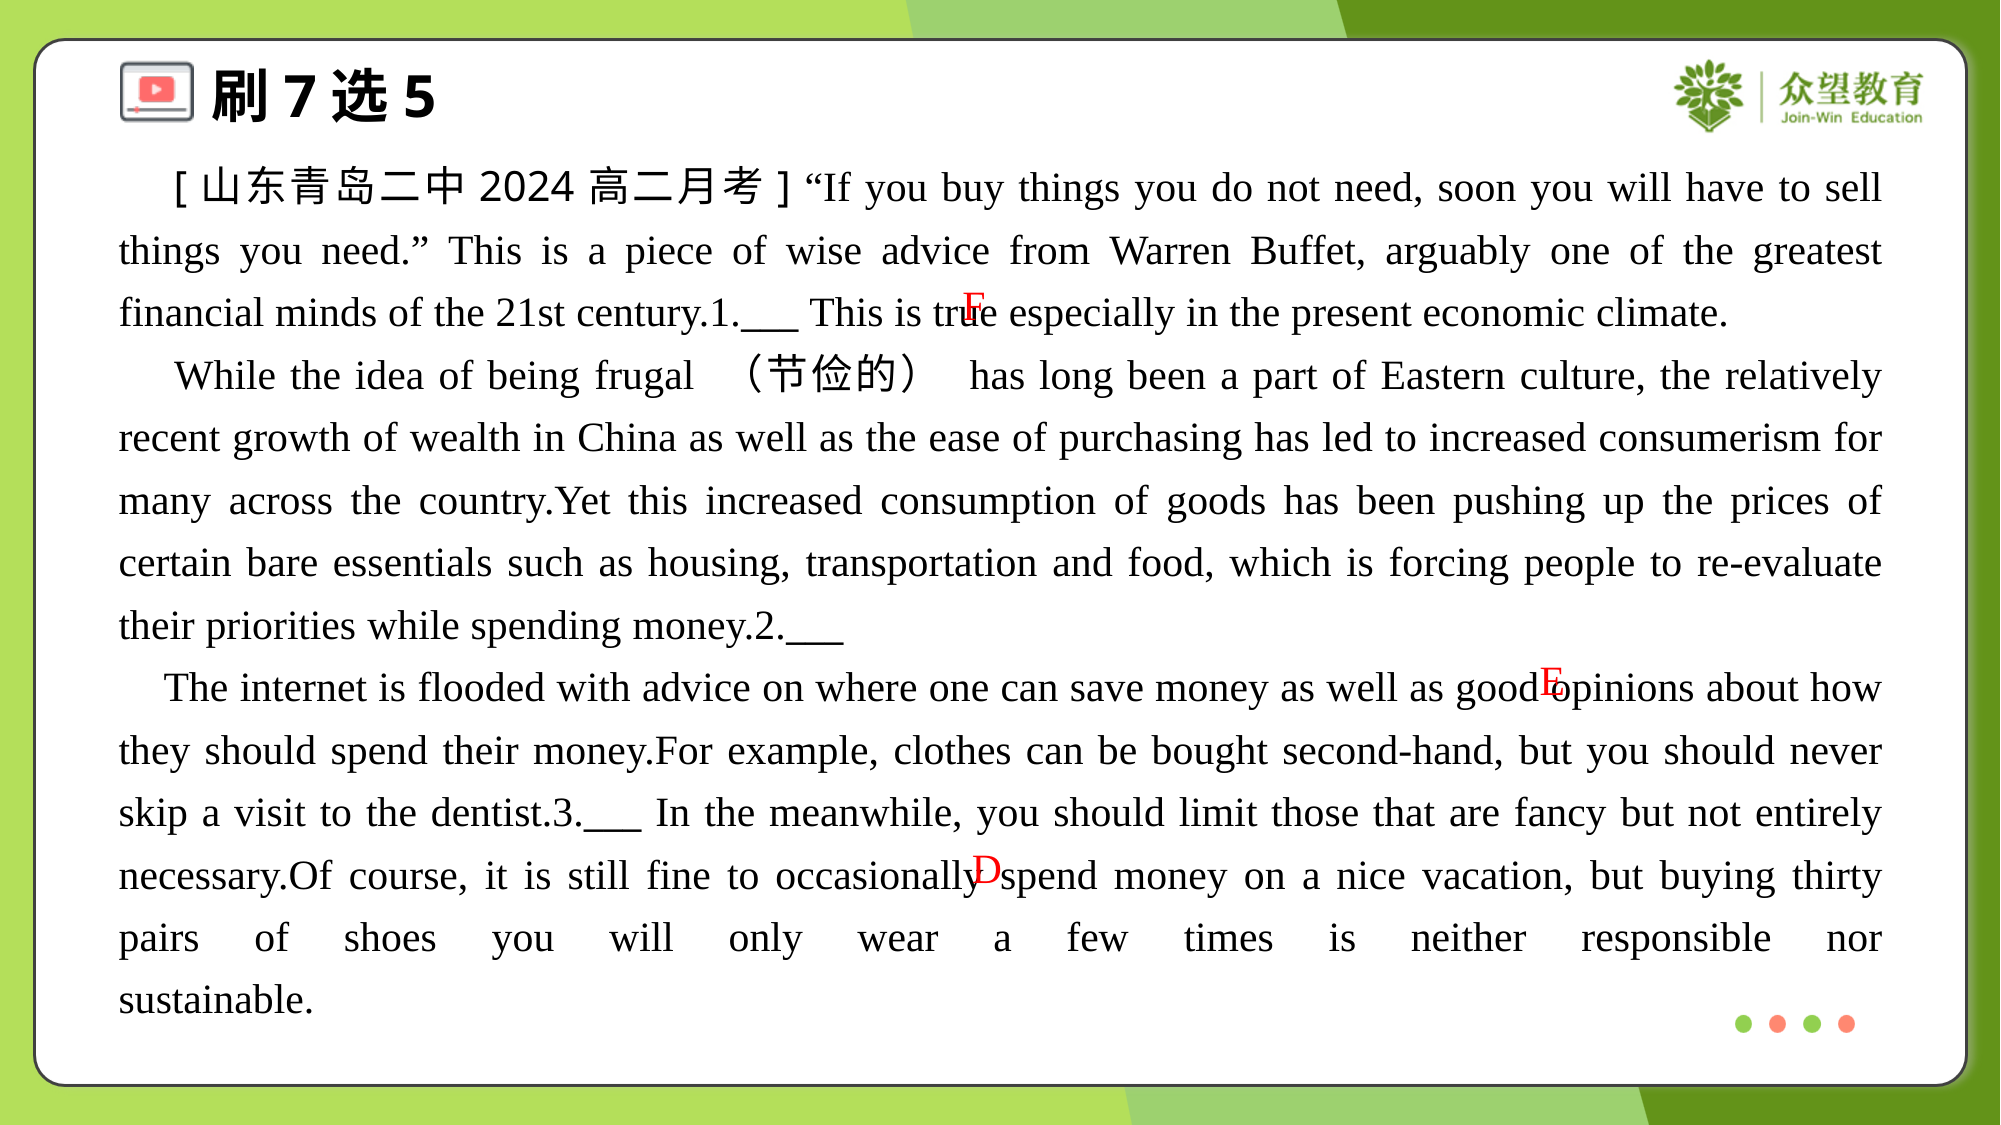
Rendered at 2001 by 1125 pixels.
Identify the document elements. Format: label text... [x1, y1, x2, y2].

text_box F [957, 266, 991, 324]
picture [0, 0, 2000, 1125]
text_box [山东青岛二中2024高二月考] “If you buy things you do not need, soon you will have to sell things you need.” This is a piece of wise advice from Warren Buffet, arguably one of the greatest financial minds of the 21st century.1.___ This is true especially in the present economic climate. While the idea of being frugal （节俭的） has long been a part of Eastern culture, the relatively recent growth of wealth in China as well as the ease of purchasing has led to increased consumerism for many across the country.Yet this increased consumption of goods has been pushing up the prices of certain bare essentials such as housing, transportation and food, which is forcing people to re-evaluate their priorities while spending money.2.___ The internet is flooded with advice on where one can save money as well as good opinions about how they should spend their money.For example, clothes can be bought second-hand, but you should never skip a visit to the dentist.3.___ In the meanwhile, you should limit those that are fancy but not entirely necessary.Of course, it is still fine to occasionally spend money on a nice vacation, but buying thirty pairs of shoes you will only wear a few times is neither responsible nor sustainable.#3 [118, 147, 1883, 1079]
text_box D [967, 828, 1007, 887]
text_box E [1534, 641, 1570, 699]
